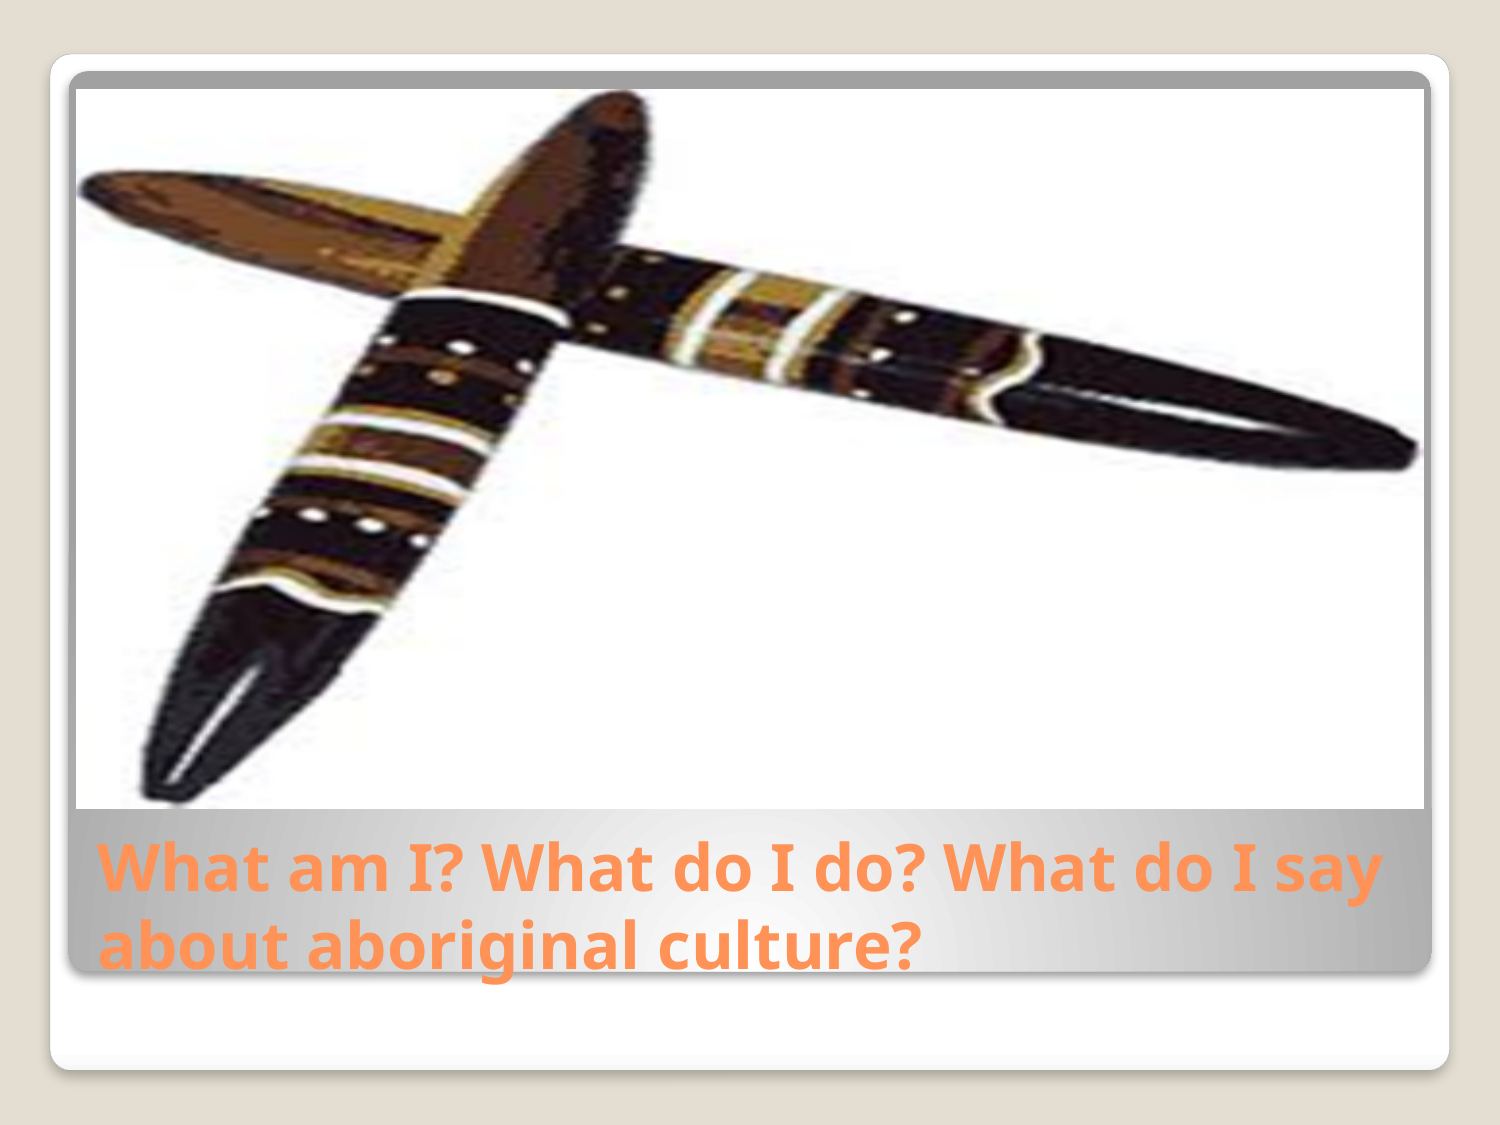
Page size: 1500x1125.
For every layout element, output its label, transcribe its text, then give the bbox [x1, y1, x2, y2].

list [76, 89, 1424, 810]
title What am I? What do I do? What do I say about aboriginal culture? [82, 820, 1425, 990]
